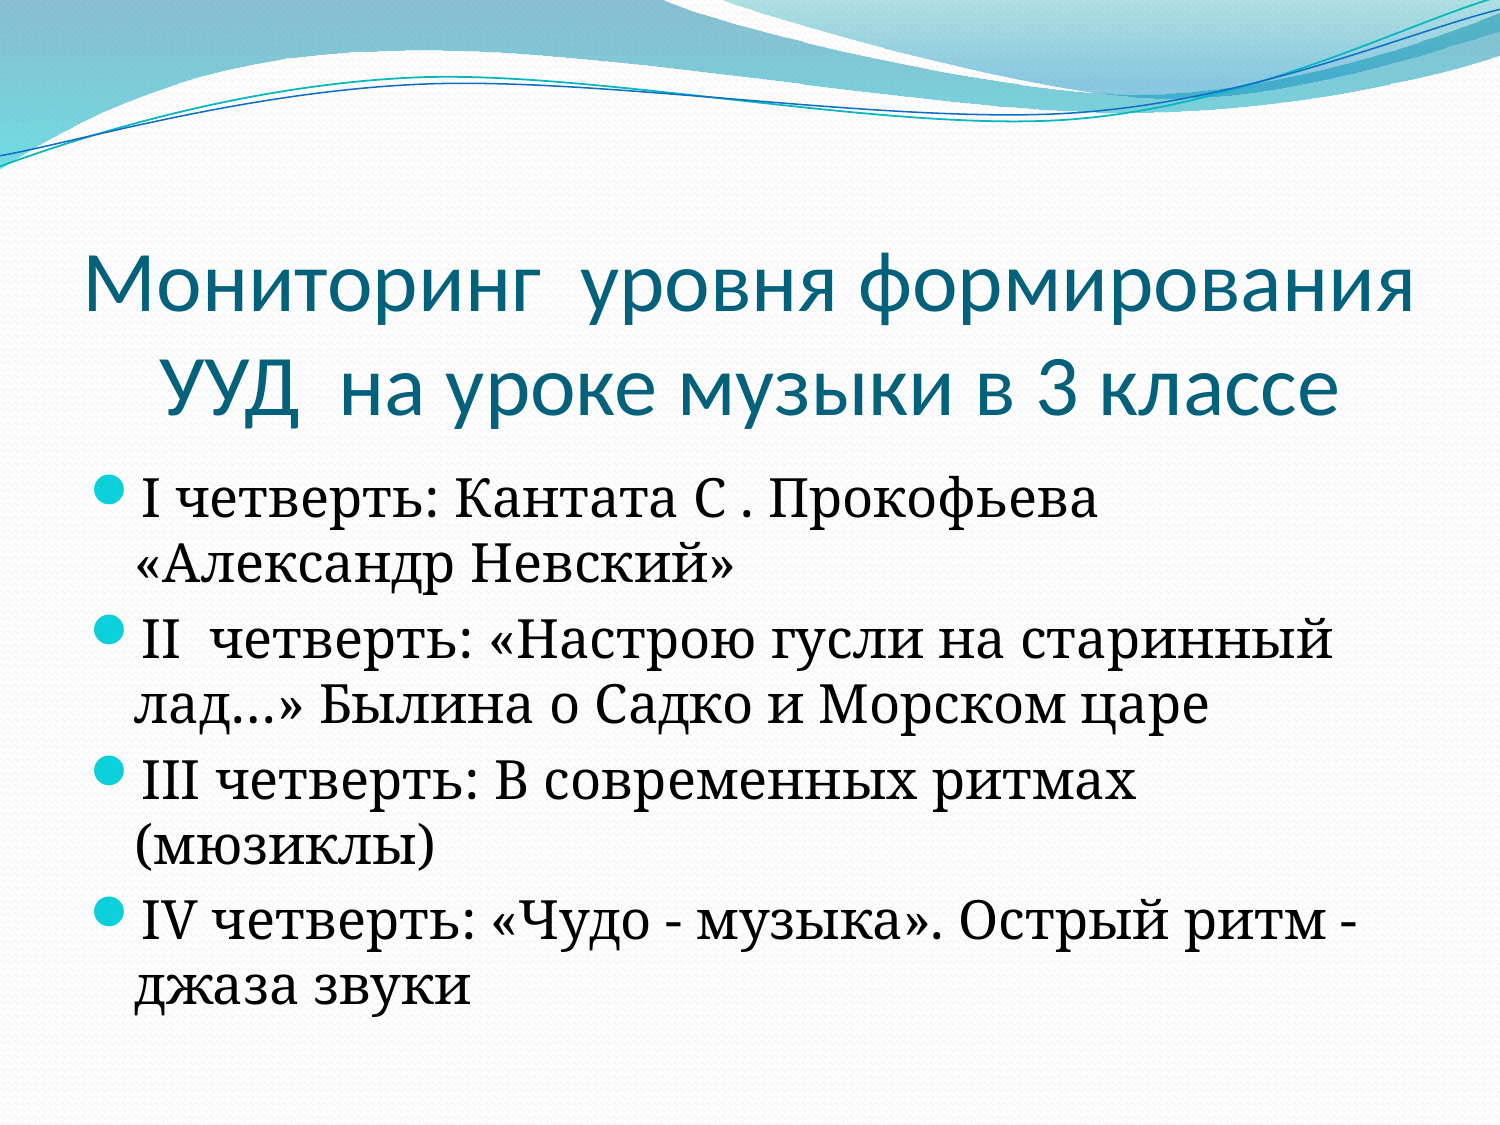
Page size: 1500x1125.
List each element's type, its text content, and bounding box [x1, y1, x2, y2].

title Мониторинг уровня формирования УУД на уроке музыки в 3 классе [75, 115, 1425, 433]
list I четверть: Кантата С . Прокофьева «Александр Невский» II четверть: «Настрою гусли на старинный лад…» Былина о Садко и Морском царе III четверть: В современных ритмах (мюзиклы) IV четверть: «Чудо - музыка». Острый ритм - джаза звуки [75, 456, 1425, 1038]
